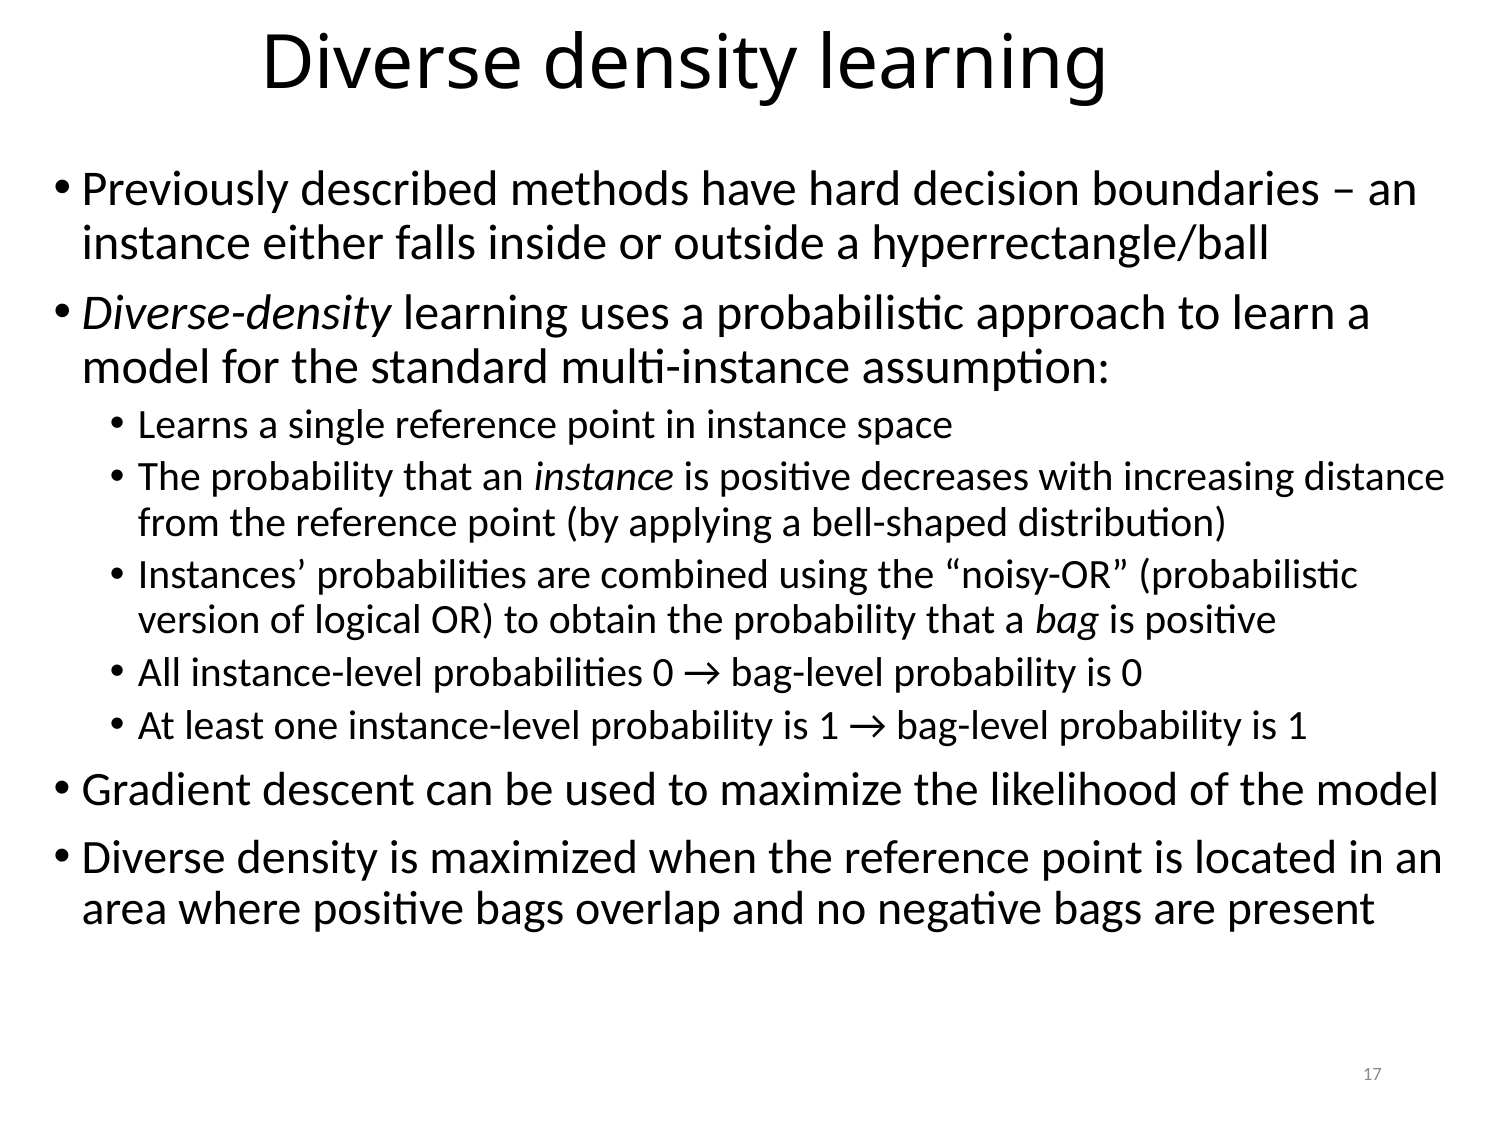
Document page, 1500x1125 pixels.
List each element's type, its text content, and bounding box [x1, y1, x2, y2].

slide_number 17 [1059, 1042, 1397, 1103]
title Diverse density learning [245, 0, 1500, 159]
list Previously described methods have hard decision boundaries – an instance either falls inside or outside a hyperrectangle/ball Diverse-density learning uses a probabilistic approach to learn a model for the standard multi-instance assumption: Learns a single reference point in instance space The probability that an instance is positive decreases with increasing distance from the reference point (by applying a bell-shaped distribution) Instances’ probabilities are combined using the “noisy-OR” (probabilistic version of logical OR) to obtain the probability that a bag is positive All instance-level probabilities 0 → bag-level probability is 0 At least one instance-level probability is 1 → bag-level probability is 1 Gradient descent can be used to maximize the likelihood of the model Diverse density is maximized when the reference point is located in an area where positive bags overlap and no negative bags are present [38, 155, 1469, 1071]
